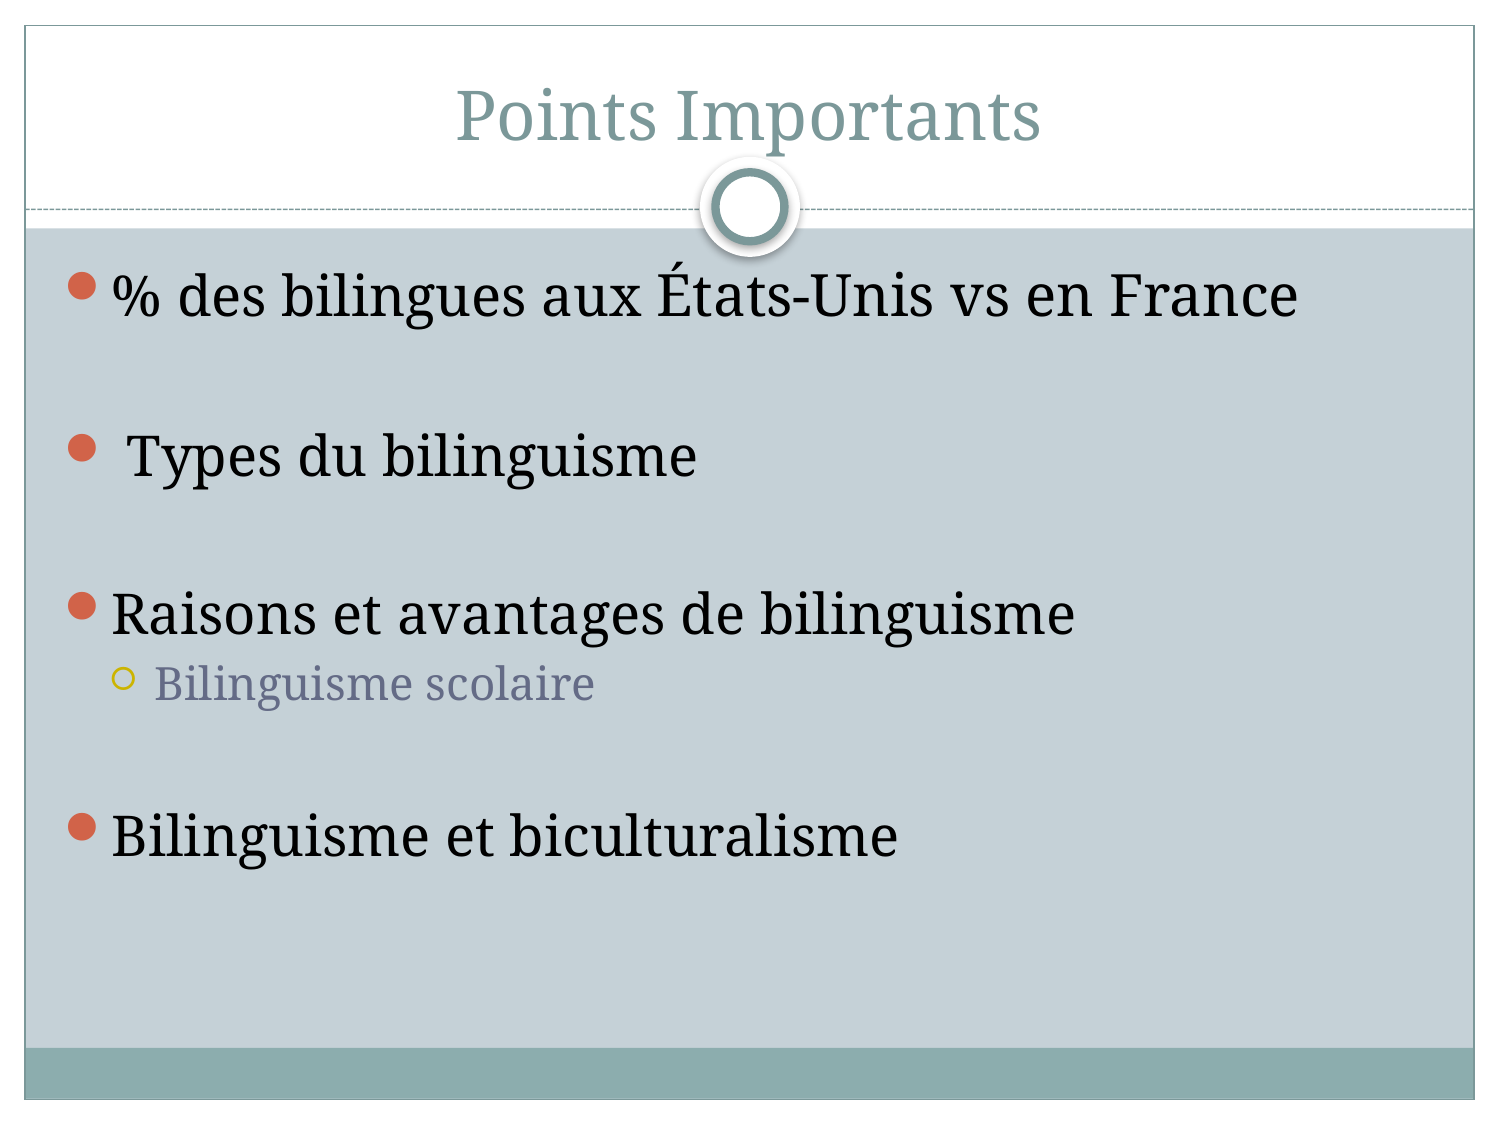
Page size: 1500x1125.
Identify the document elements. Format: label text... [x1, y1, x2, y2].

title Points Importants [49, 37, 1450, 162]
list % des bilingues aux États-Unis vs en France Types du bilinguisme Raisons et avantages de bilinguisme Bilinguisme scolaire Bilinguisme et biculturalisme [49, 250, 1445, 1001]
